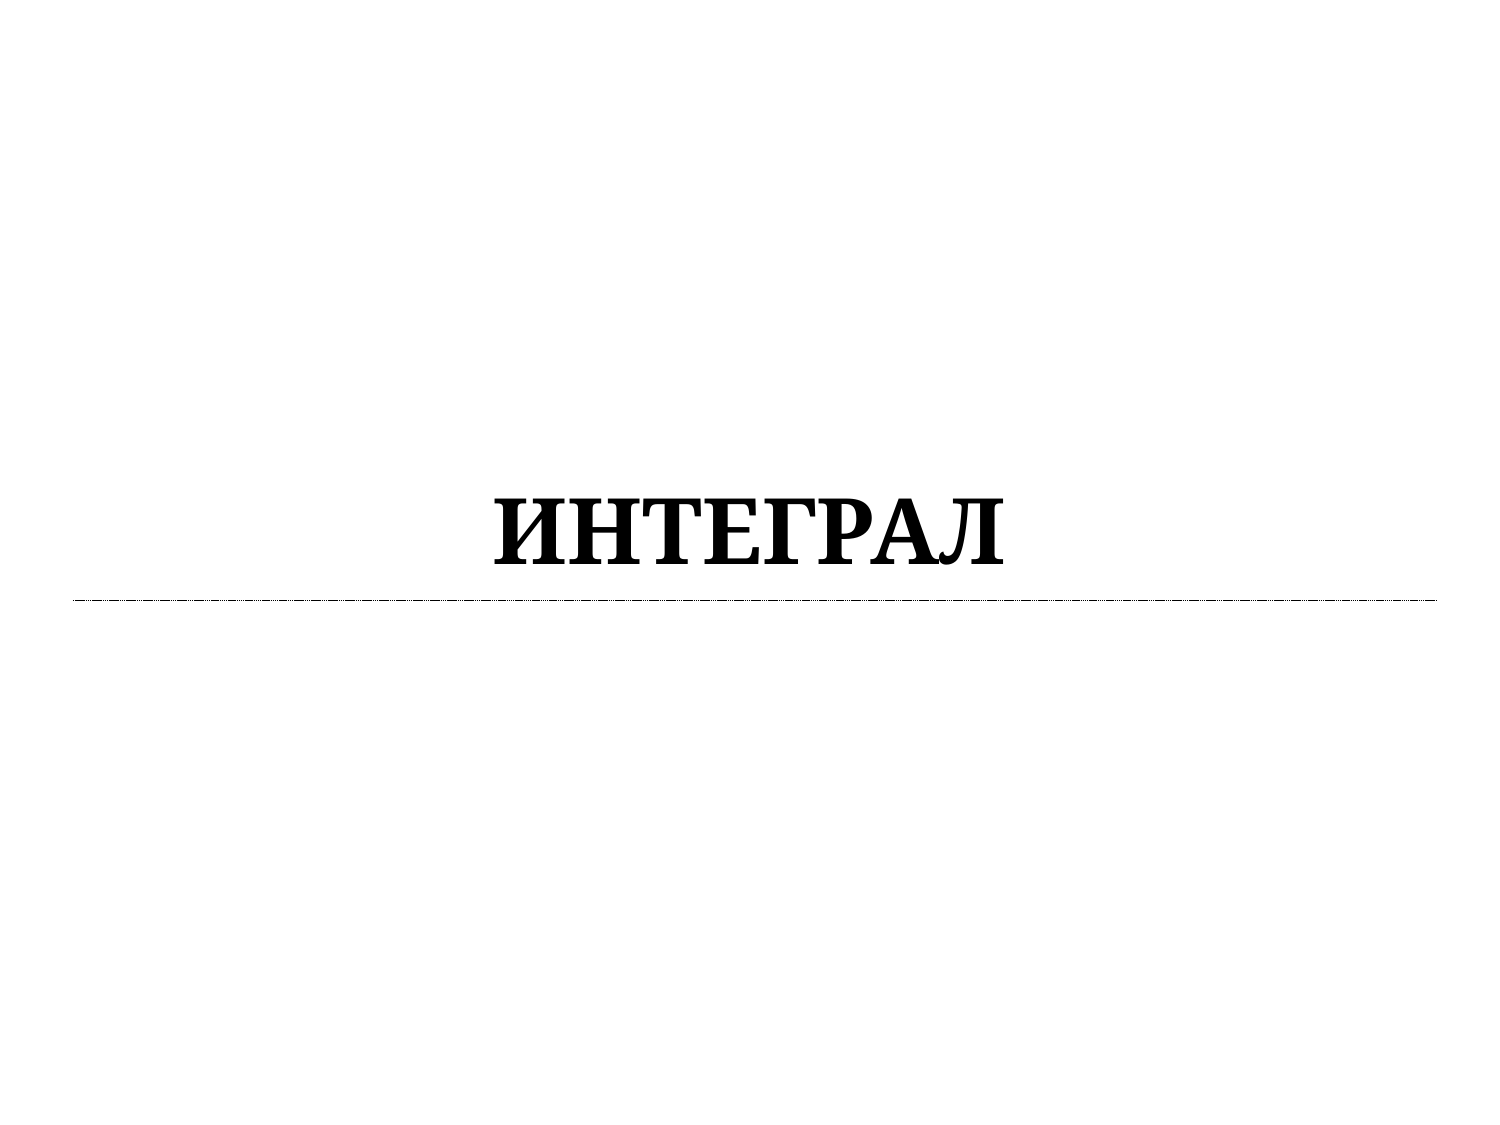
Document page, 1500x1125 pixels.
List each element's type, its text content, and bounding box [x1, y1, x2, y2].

title Интеграл [0, 346, 1500, 594]
